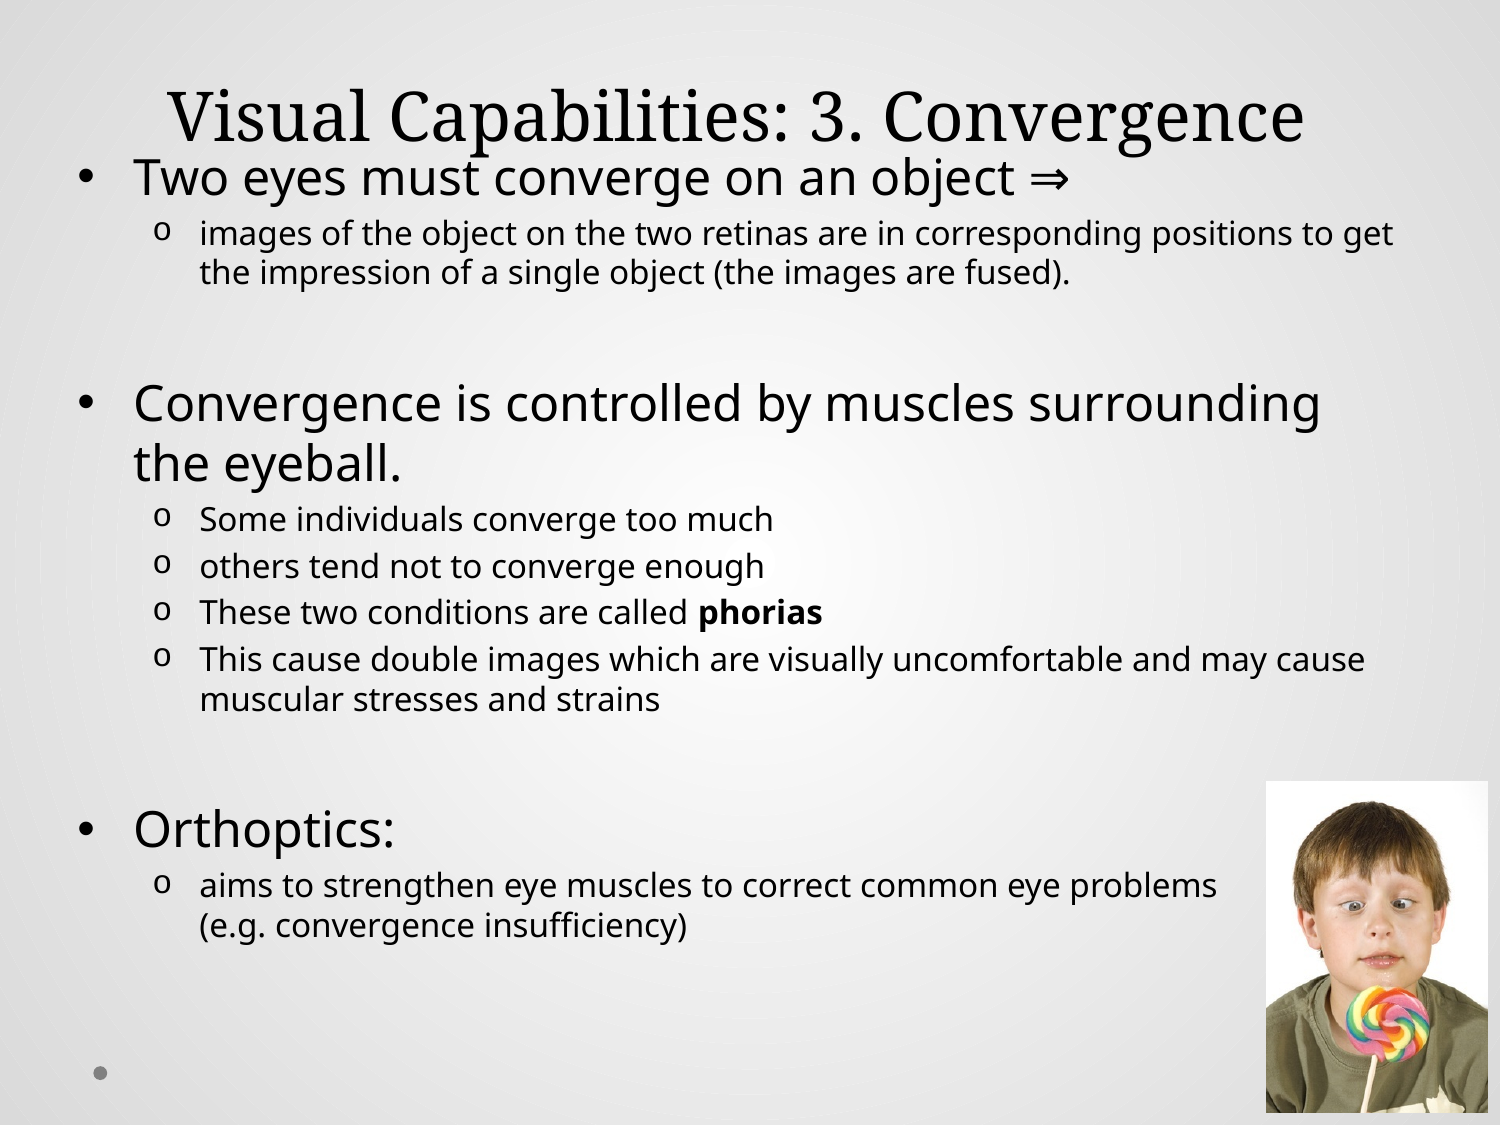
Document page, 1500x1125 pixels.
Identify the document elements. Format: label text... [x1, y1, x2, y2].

picture [1266, 781, 1488, 1113]
list Two eyes must converge on an object ⇒ images of the object on the two retinas are in corresponding positions to get the impression of a single object (the images are fused). Convergence is controlled by muscles surrounding the eyeball. Some individuals converge too much others tend not to converge enough These two conditions are called phorias This cause double images which are visually uncomfortable and may cause muscular stresses and strains Orthoptics: aims to strengthen eye muscles to correct common eye problems (e.g. convergence insufficiency) [62, 137, 1413, 1113]
title Visual Capabilities: 3. Convergence [62, 62, 1413, 137]
